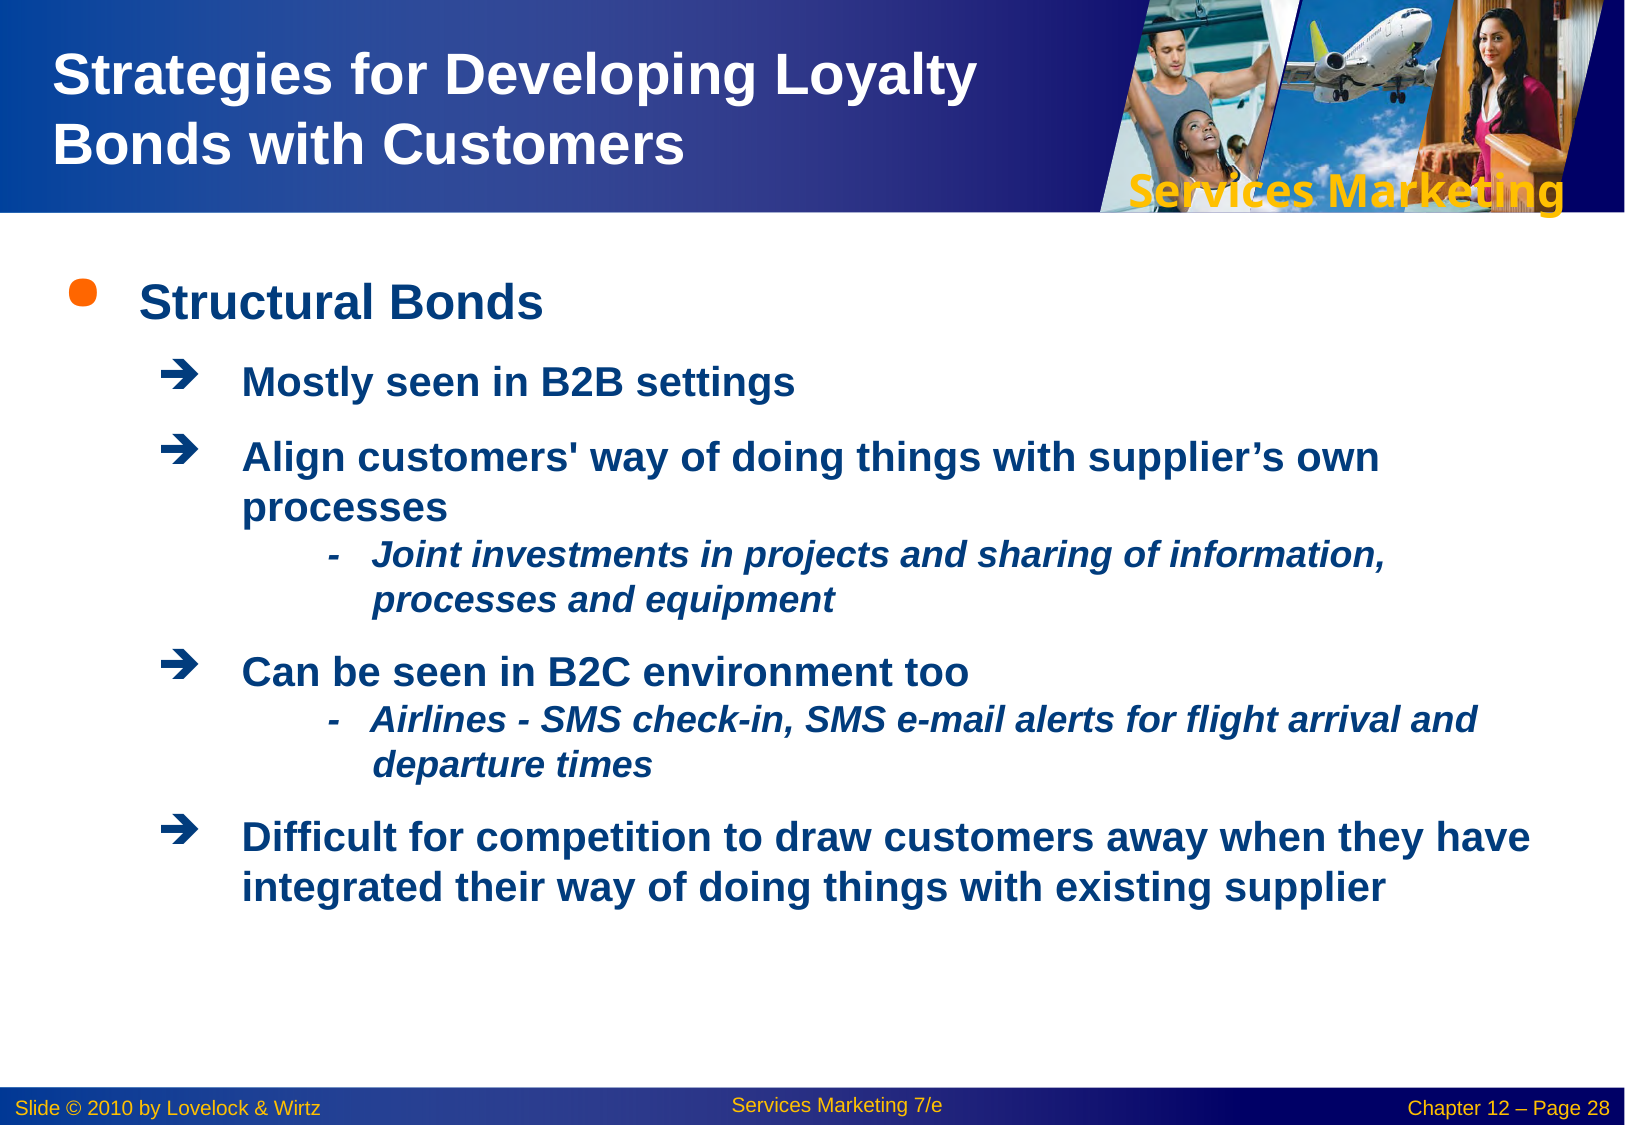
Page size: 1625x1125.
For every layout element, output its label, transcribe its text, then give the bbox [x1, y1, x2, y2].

picture [1546, 187, 1556, 202]
title Strategies for Developing Loyalty Bonds with Customers [36, 37, 1088, 176]
picture [1162, 186, 1172, 192]
picture [1100, 0, 1604, 213]
list Structural Bonds Mostly seen in B2B settings Align customers' way of doing things with supplier’s own processes - Joint investments in projects and sharing of information, processes and equipment Can be seen in B2C environment too - Airlines - SMS check-in, SMS e-mail alerts for flight arrival and departure times Difficult for competition to draw customers away when they have integrated their way of doing things with existing supplier [49, 261, 1588, 1051]
